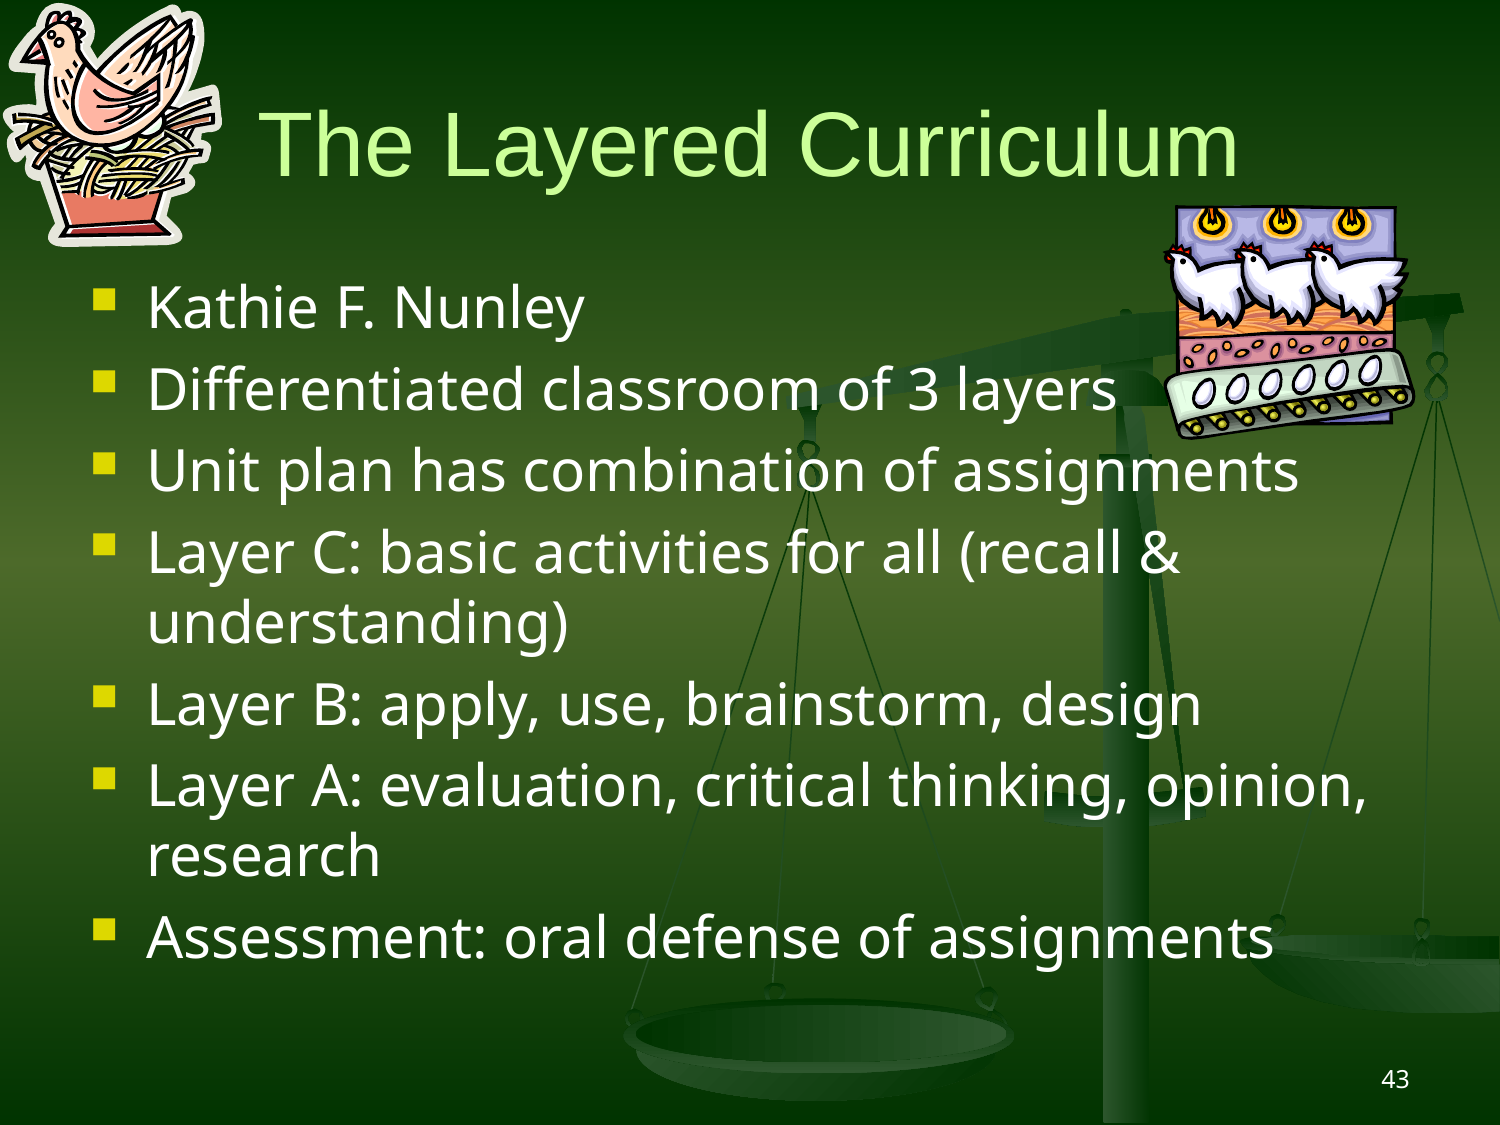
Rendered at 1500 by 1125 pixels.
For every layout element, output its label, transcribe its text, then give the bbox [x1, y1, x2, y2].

picture [1162, 199, 1421, 446]
slide_number 43 [1074, 1029, 1426, 1106]
title The Layered Curriculum [229, 45, 1426, 234]
picture [0, 0, 226, 251]
list Kathie F. Nunley Differentiated classroom of 3 layers Unit plan has combination of assignments Layer C: basic activities for all (recall & understanding) Layer B: apply, use, brainstorm, design Layer A: evaluation, critical thinking, opinion, research Assessment: oral defense of assignments [74, 262, 1426, 1006]
